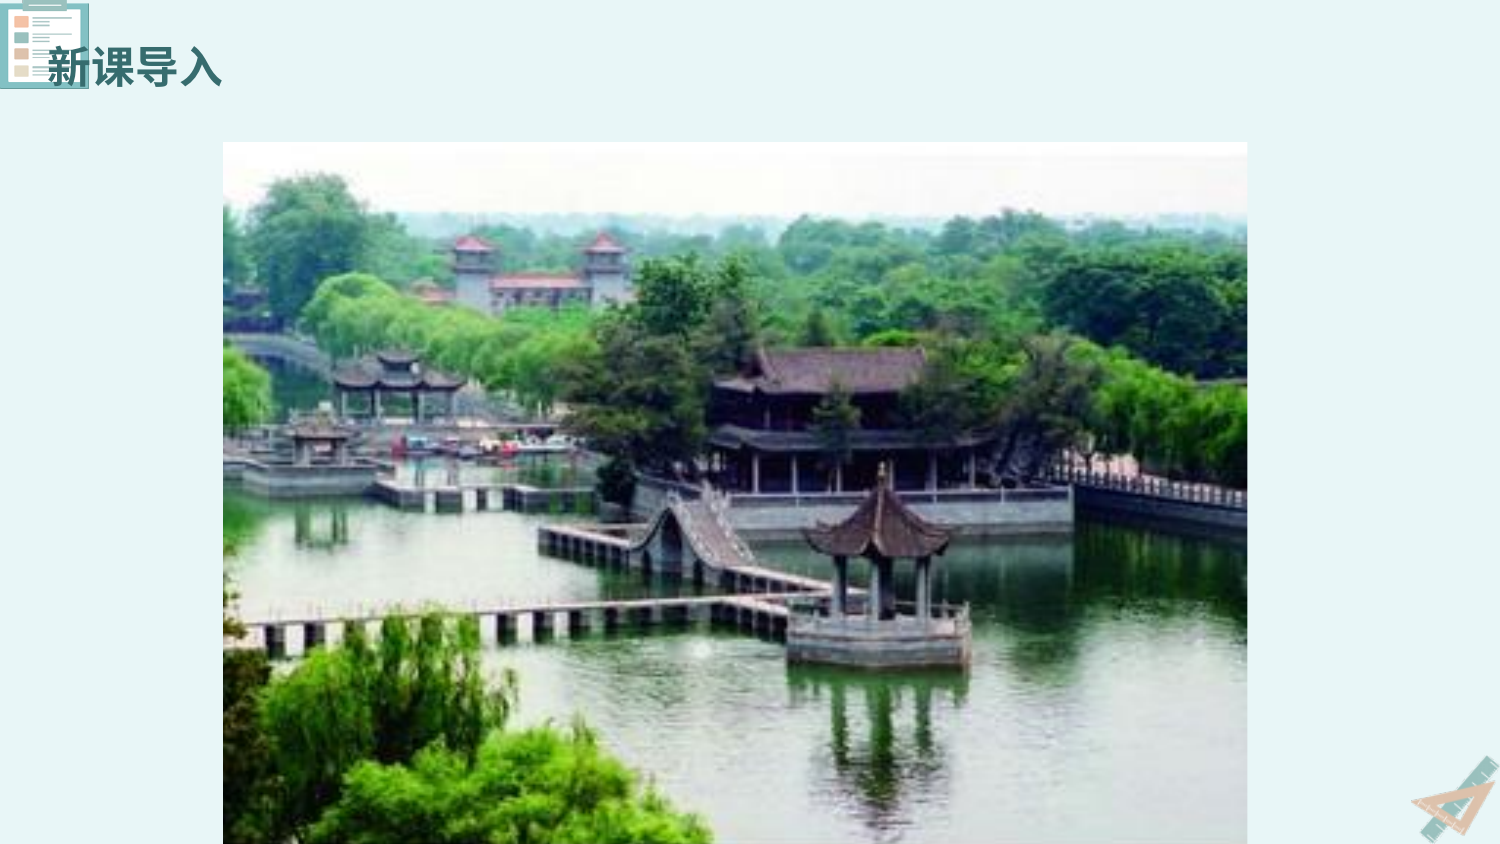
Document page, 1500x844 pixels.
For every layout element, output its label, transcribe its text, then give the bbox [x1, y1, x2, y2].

picture [222, 142, 1248, 844]
picture [1411, 755, 1500, 844]
picture [0, 0, 89, 89]
text_box 新课导入 [36, 34, 235, 99]
